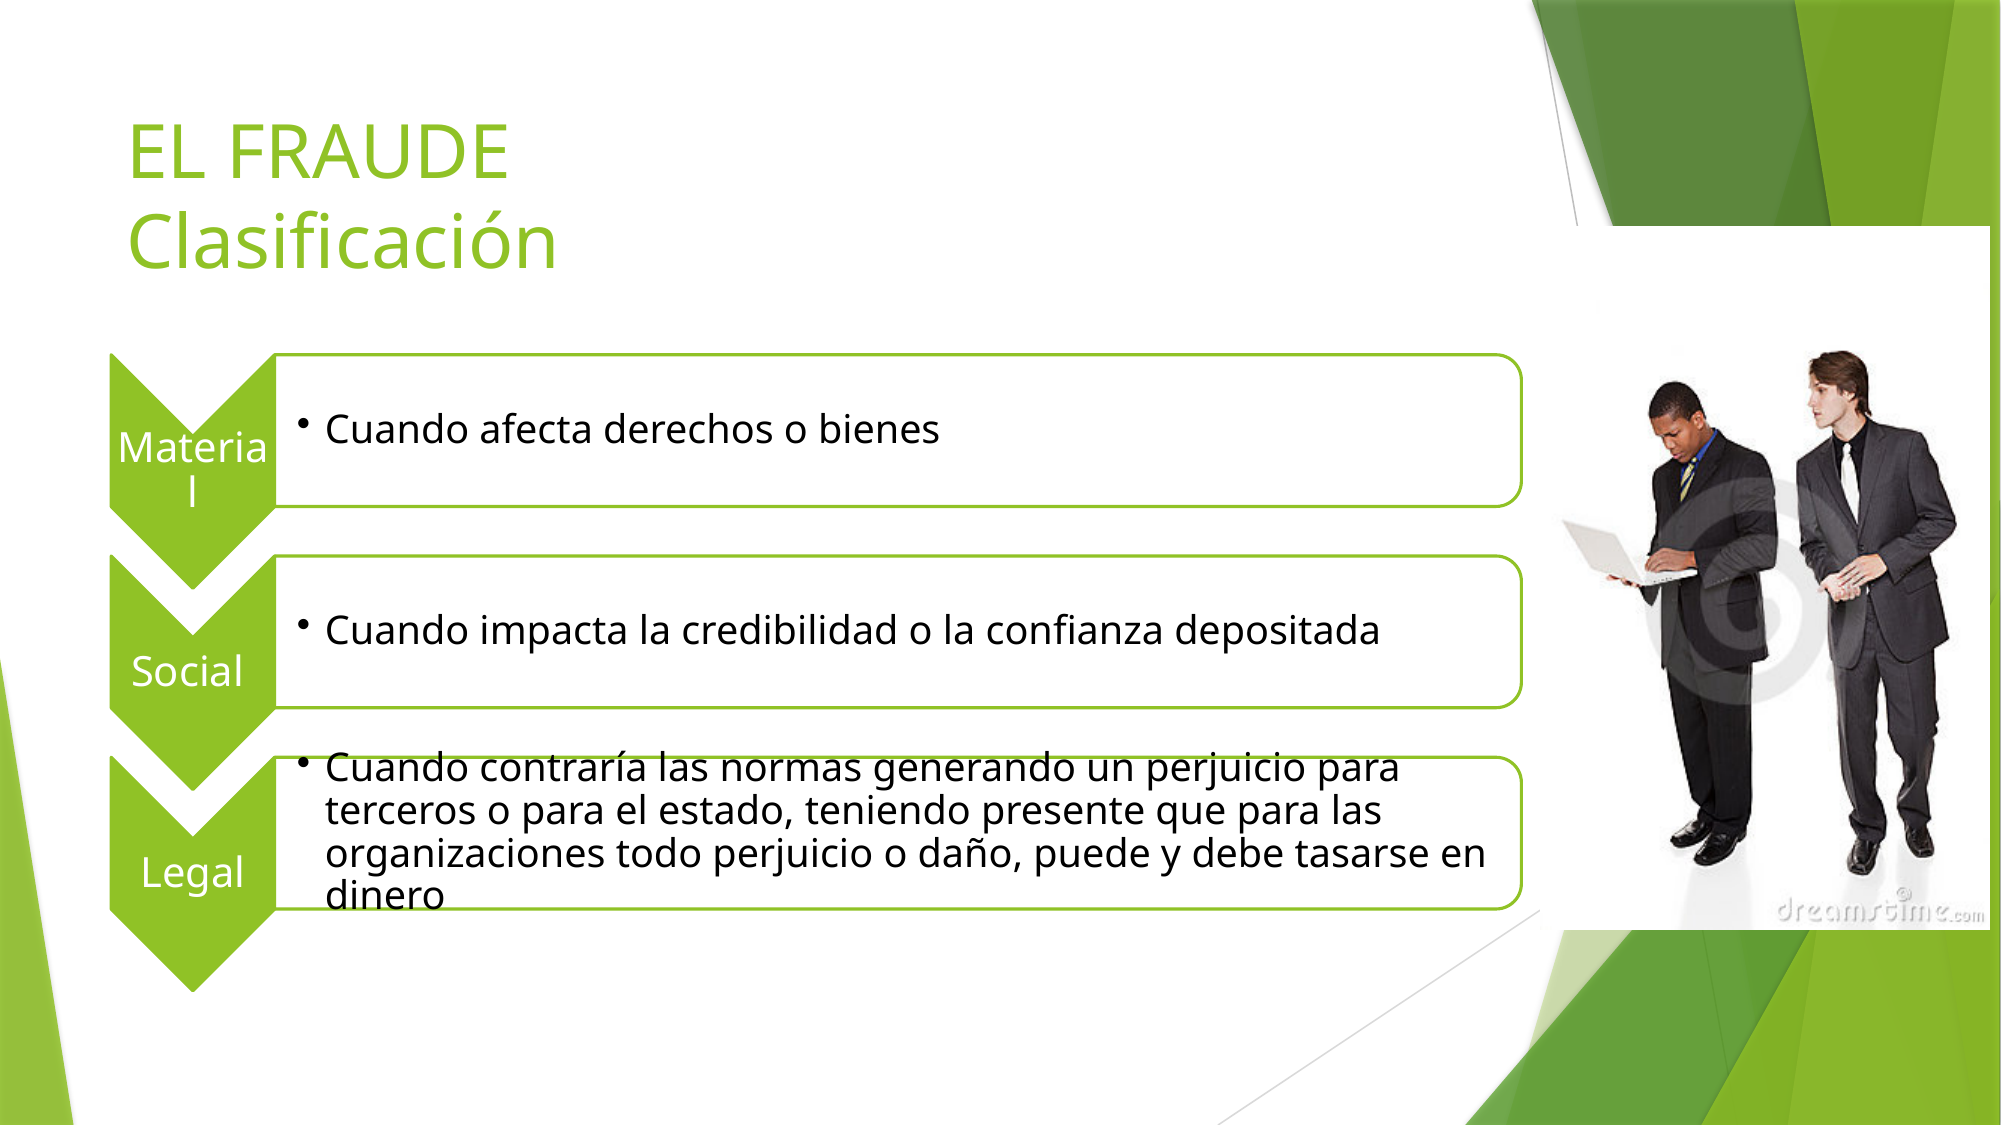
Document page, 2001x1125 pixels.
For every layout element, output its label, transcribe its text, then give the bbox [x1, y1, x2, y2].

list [110, 353, 1522, 992]
picture [1539, 226, 1991, 931]
title EL FRAUDE [111, 96, 1522, 186]
text_box Clasificación [111, 186, 1522, 324]
